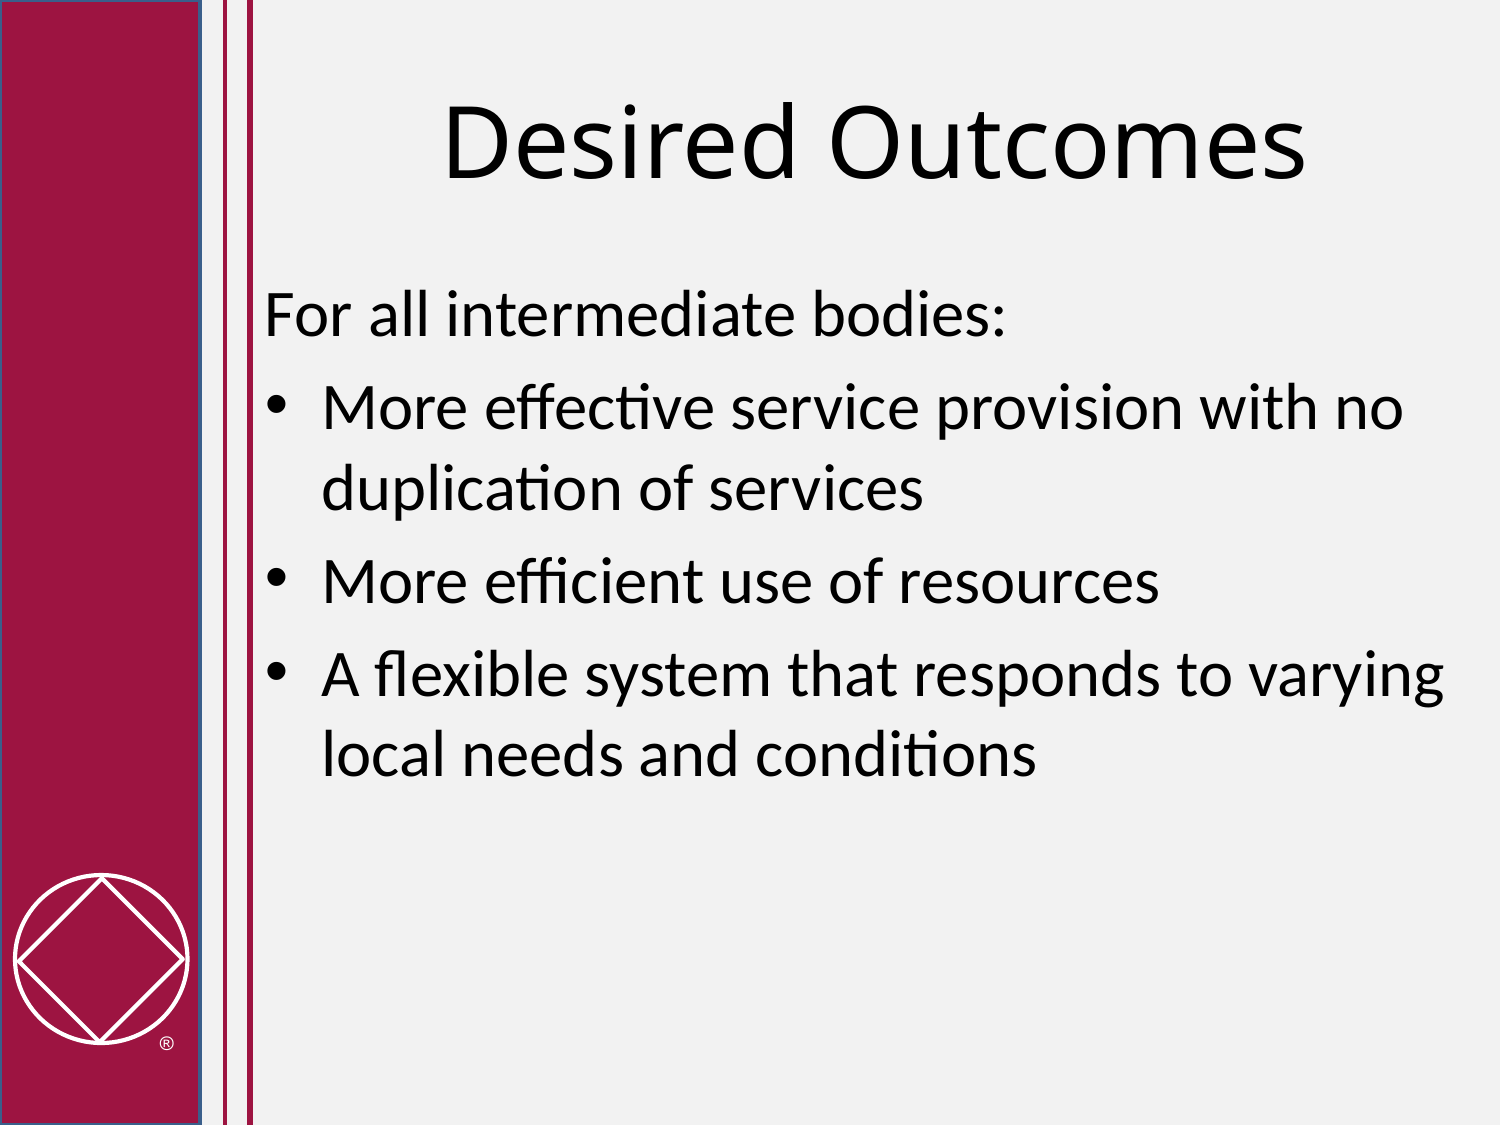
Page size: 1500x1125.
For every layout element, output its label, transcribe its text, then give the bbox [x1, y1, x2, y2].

list For all intermediate bodies: More effective service provision with no duplication of services More efficient use of resources A flexible system that responds to varying local needs and conditions [249, 262, 1500, 1005]
title Desired Outcomes [249, 45, 1500, 233]
